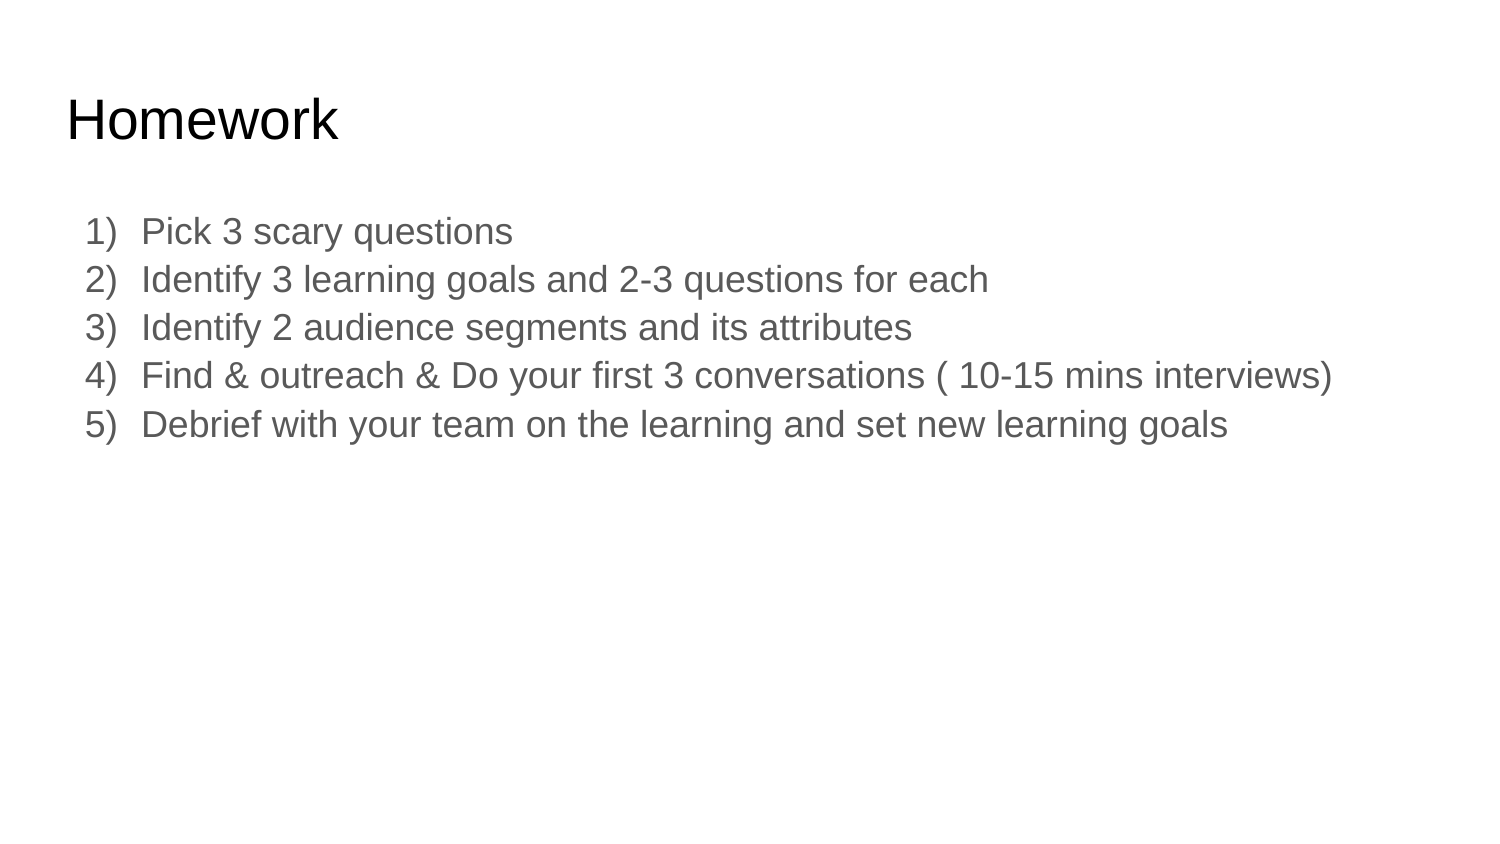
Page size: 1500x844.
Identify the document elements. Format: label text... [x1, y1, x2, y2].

title Homework [51, 72, 1449, 167]
list Pick 3 scary questions Identify 3 learning goals and 2-3 questions for each Identify 2 audience segments and its attributes Find & outreach & Do your first 3 conversations ( 10-15 mins interviews) Debrief with your team on the learning and set new learning goals [51, 189, 1449, 750]
